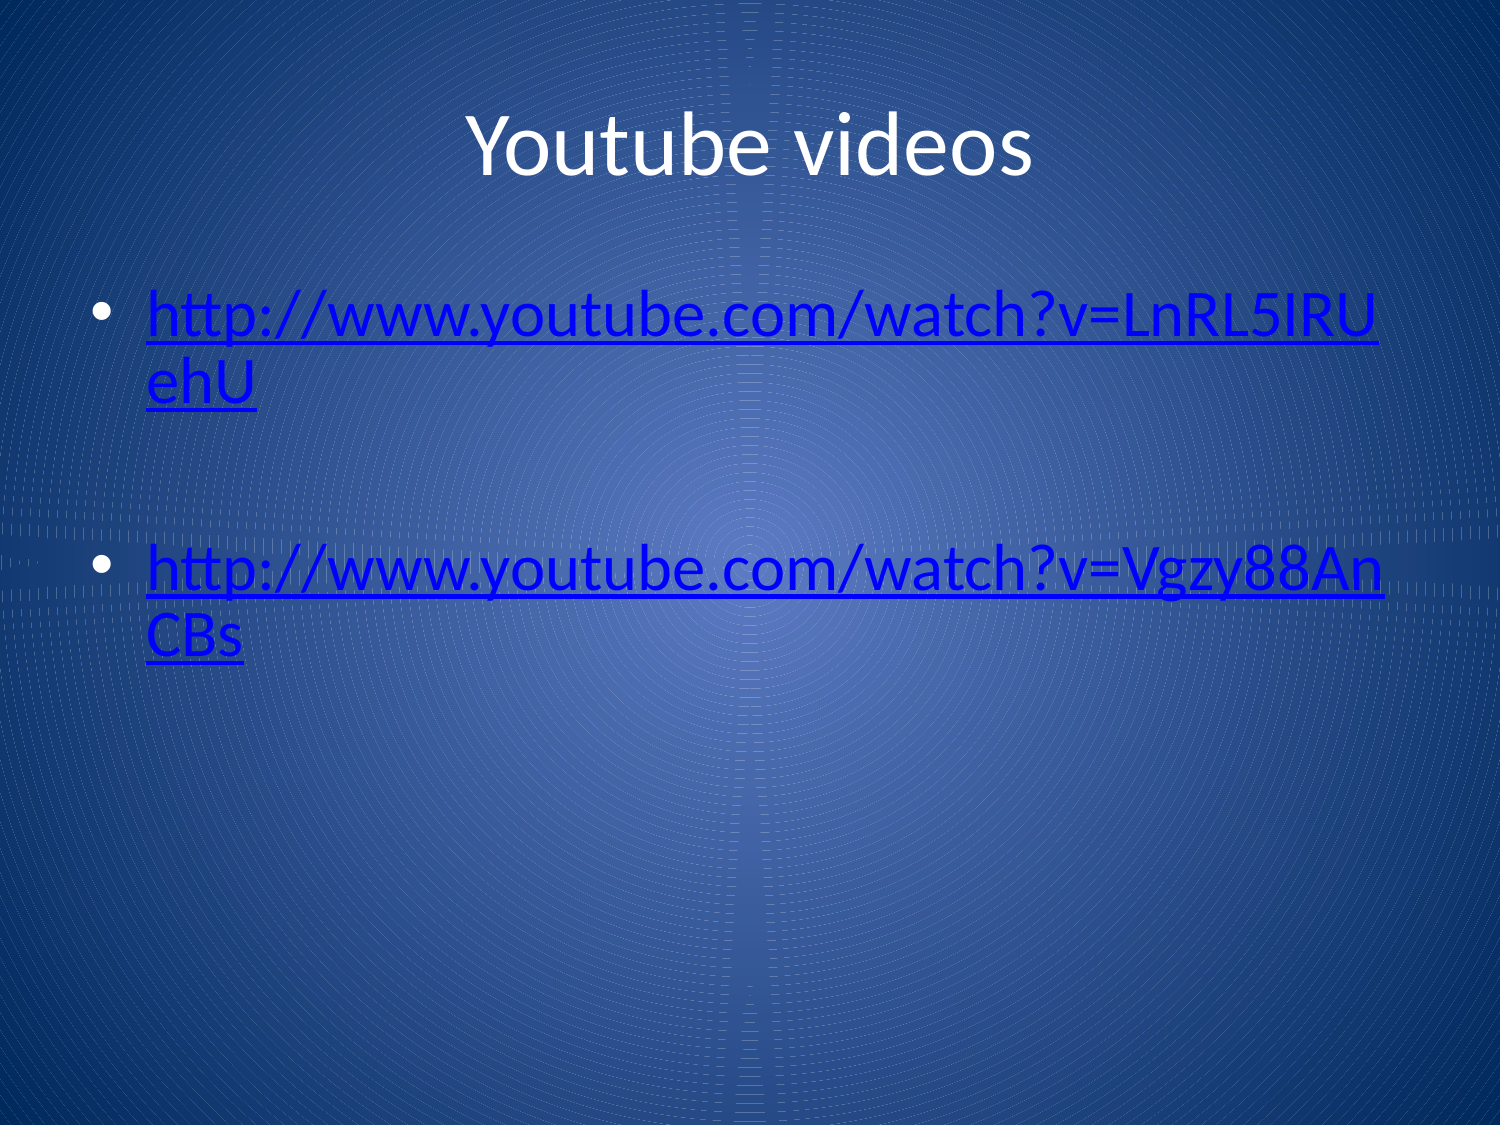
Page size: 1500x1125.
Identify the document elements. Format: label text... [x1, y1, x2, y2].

title Youtube videos [74, 44, 1426, 233]
list http://www.youtube.com/watch?v=LnRL5IRUehU http://www.youtube.com/watch?v=Vgzy88AnCBs [74, 262, 1426, 1006]
